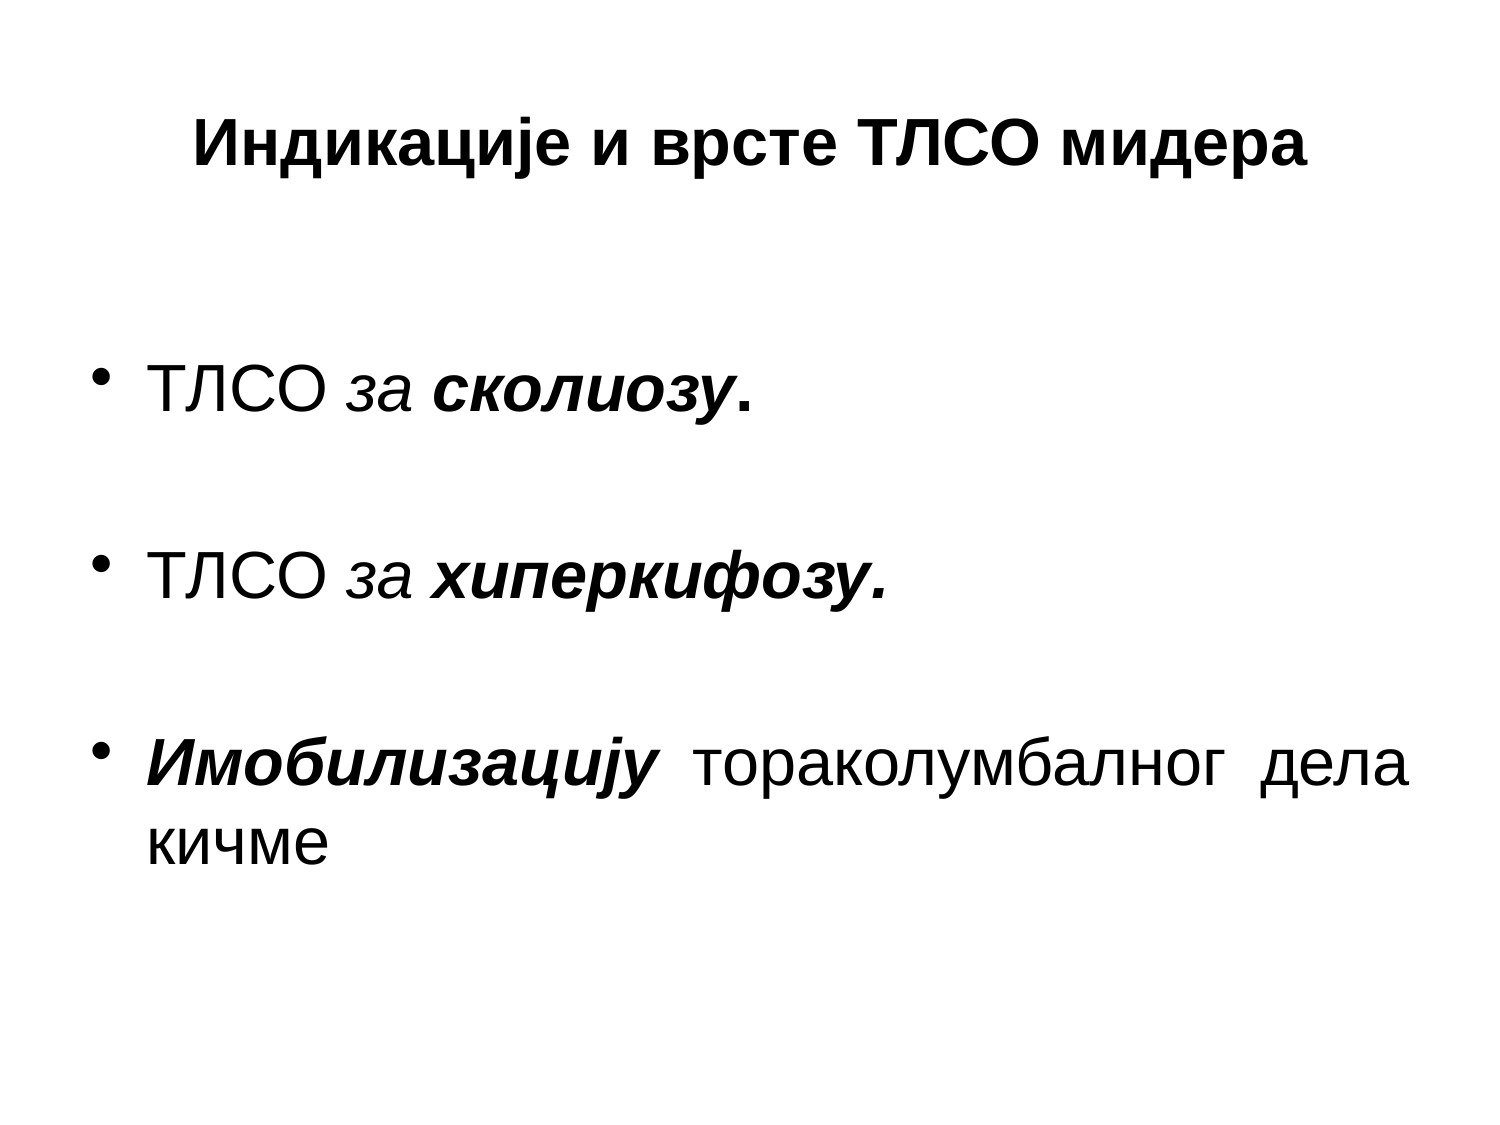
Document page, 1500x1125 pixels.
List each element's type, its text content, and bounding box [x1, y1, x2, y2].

title Индикације и врсте ТЛСО мидера [75, 45, 1425, 233]
list ТЛСО за сколиозу. ТЛСО за хиперкифозу. Имобилизацију тораколумбалног дела кичме [75, 337, 1425, 975]
